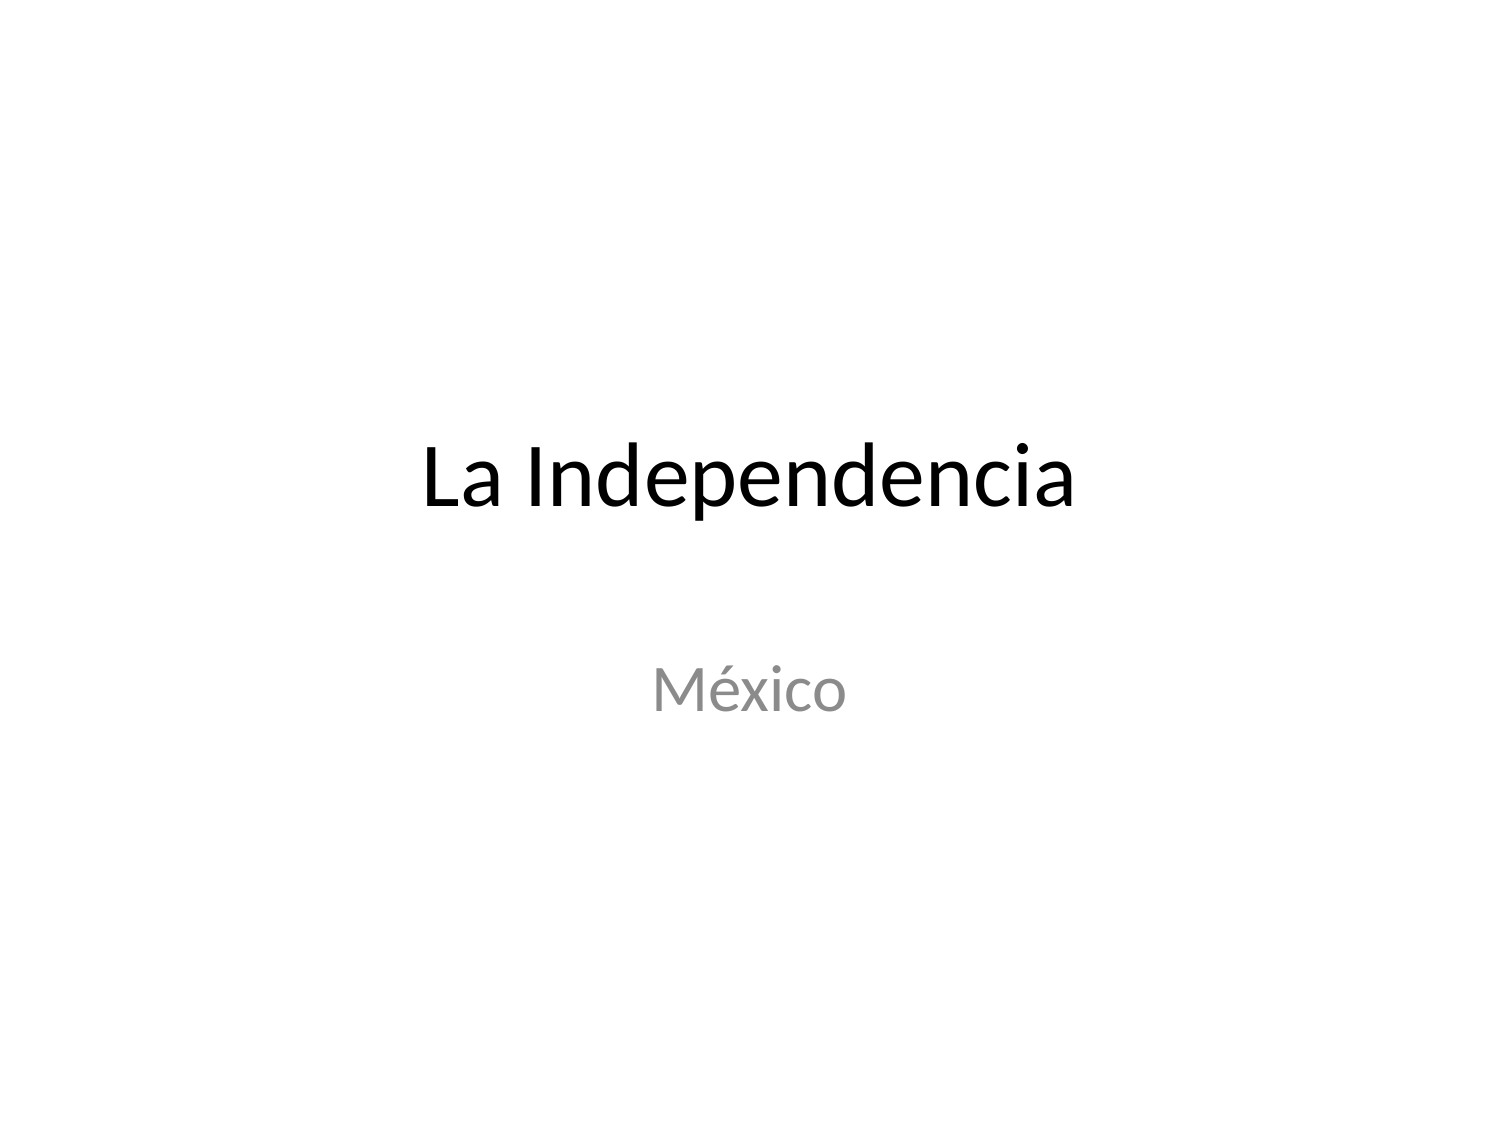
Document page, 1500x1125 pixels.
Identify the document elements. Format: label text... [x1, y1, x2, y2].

subtitle México [224, 637, 1276, 926]
title La Independencia [112, 349, 1388, 591]
